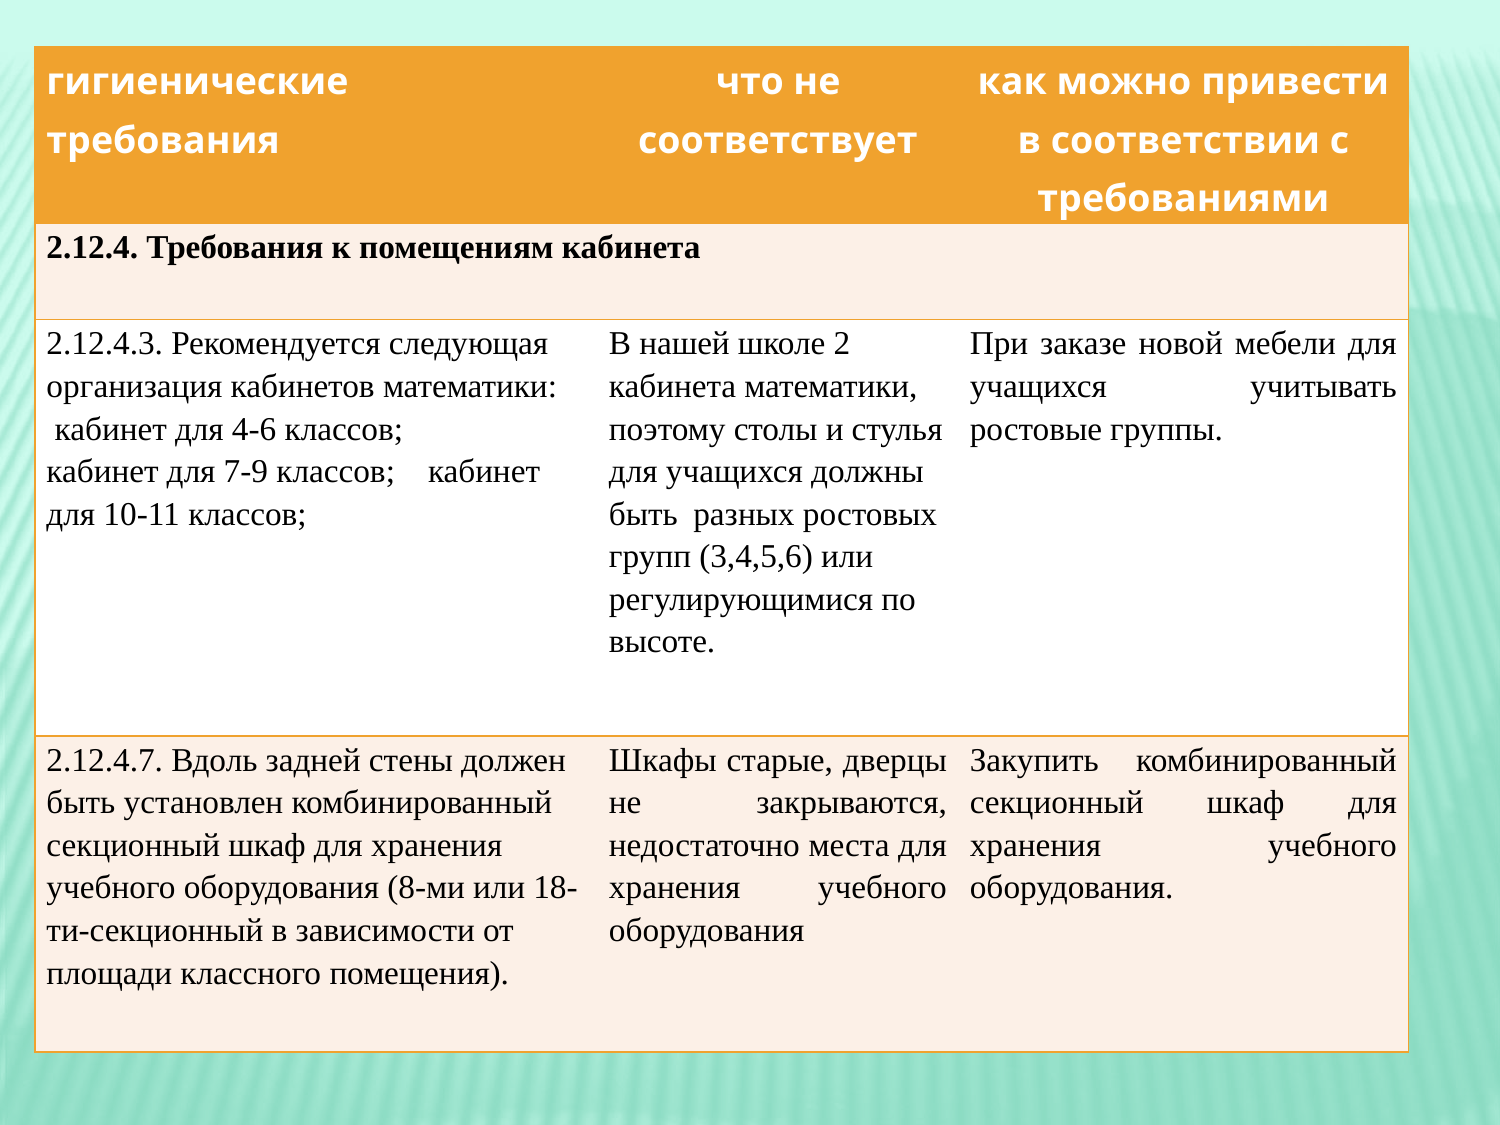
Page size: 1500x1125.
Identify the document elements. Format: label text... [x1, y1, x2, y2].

table_cell 2.12.4. Требования к помещениям кабинета [36, 224, 1408, 319]
table_header как можно привести в соответствии с требованиями [959, 48, 1408, 222]
table_cell 2.12.4.7. Вдоль задней стены должен быть установлен комбинированный секционный шкаф для хранения учебного оборудования (8-ми или 18-ти-секционный в зависимости от площади классного помещения). [36, 737, 598, 1051]
table_cell При заказе новой мебели для учащихся учитывать ростовые группы. [959, 320, 1408, 735]
table_cell В нашей школе 2 кабинета математики, поэтому столы и стулья для учащихся должны быть разных ростовых групп (3,4,5,6) или регулирующимися по высоте. [598, 320, 959, 735]
table_header гигиенические требования [36, 48, 598, 222]
table_header что не соответствует [598, 48, 959, 222]
table_cell 2.12.4.3. Рекомендуется следующая организация кабинетов математики: кабинет для 4-6 классов; кабинет для 7-9 классов; кабинет для 10-11 классов; [36, 320, 598, 735]
table_cell Шкафы старые, дверцы не закрываются, недостаточно места для хранения учебного оборудования [598, 737, 959, 1051]
table_cell Закупить комбинированный секционный шкаф для хранения учебного оборудования. [959, 737, 1408, 1051]
